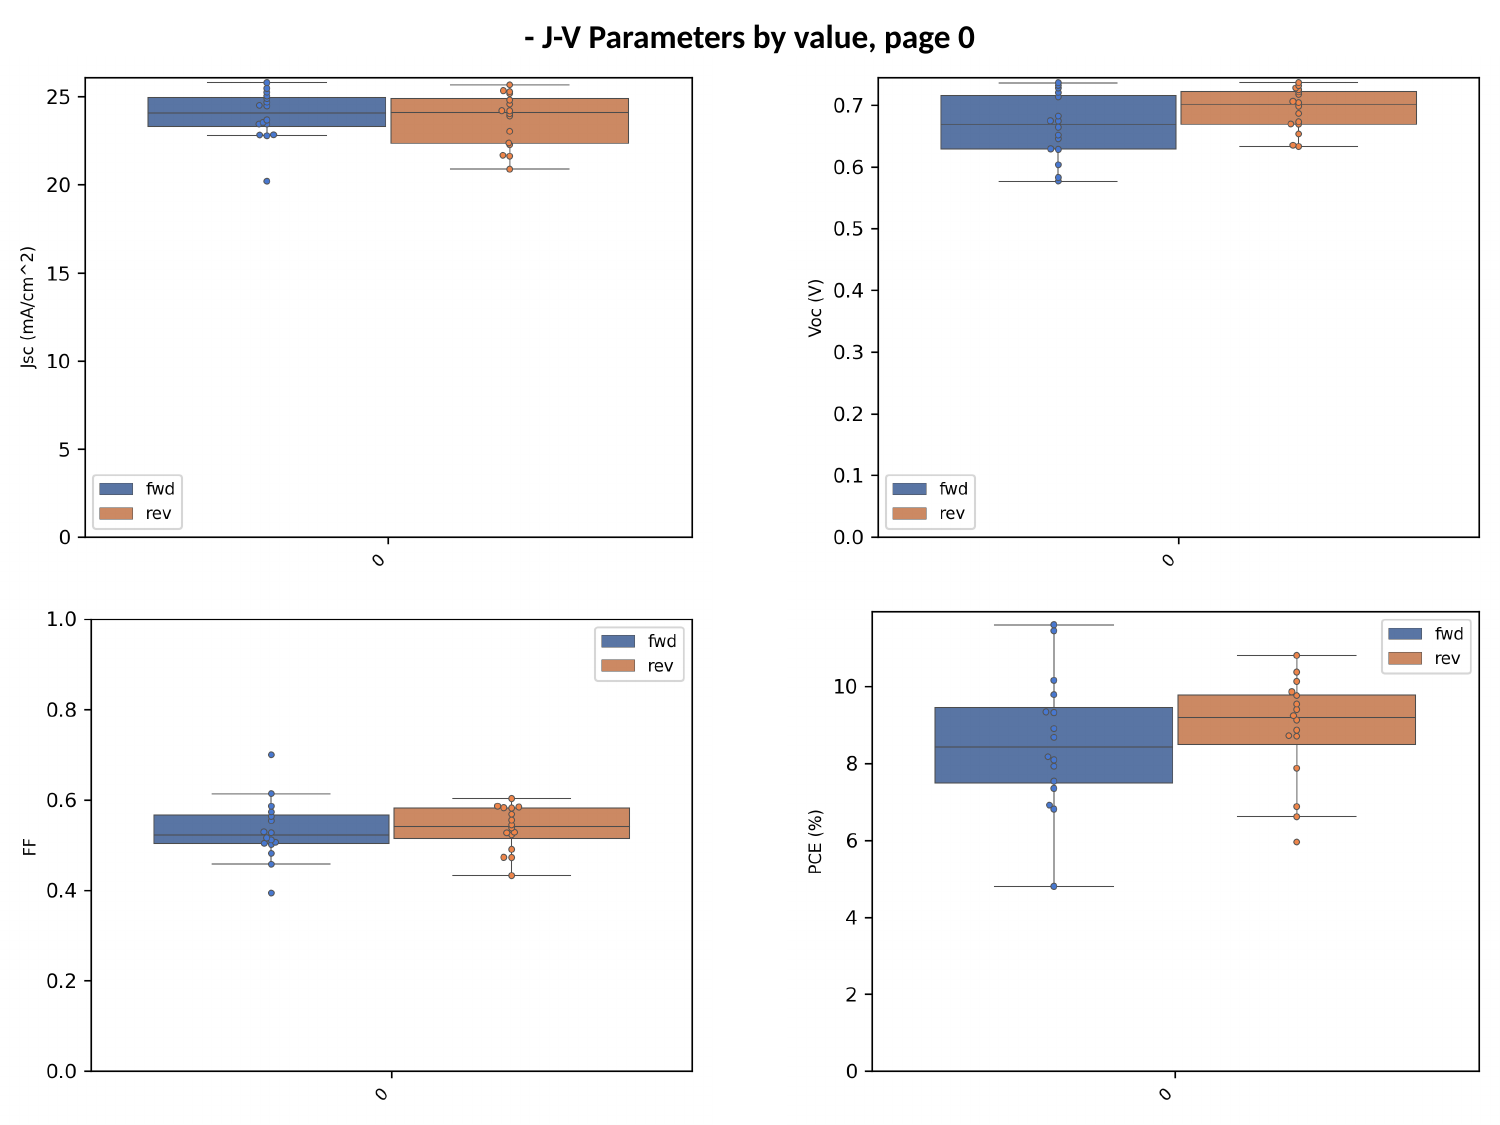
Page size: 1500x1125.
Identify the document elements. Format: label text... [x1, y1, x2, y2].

picture [787, 56, 1500, 1125]
picture [0, 56, 713, 1125]
title - J-V Parameters by value, page 0 [0, 0, 1500, 75]
